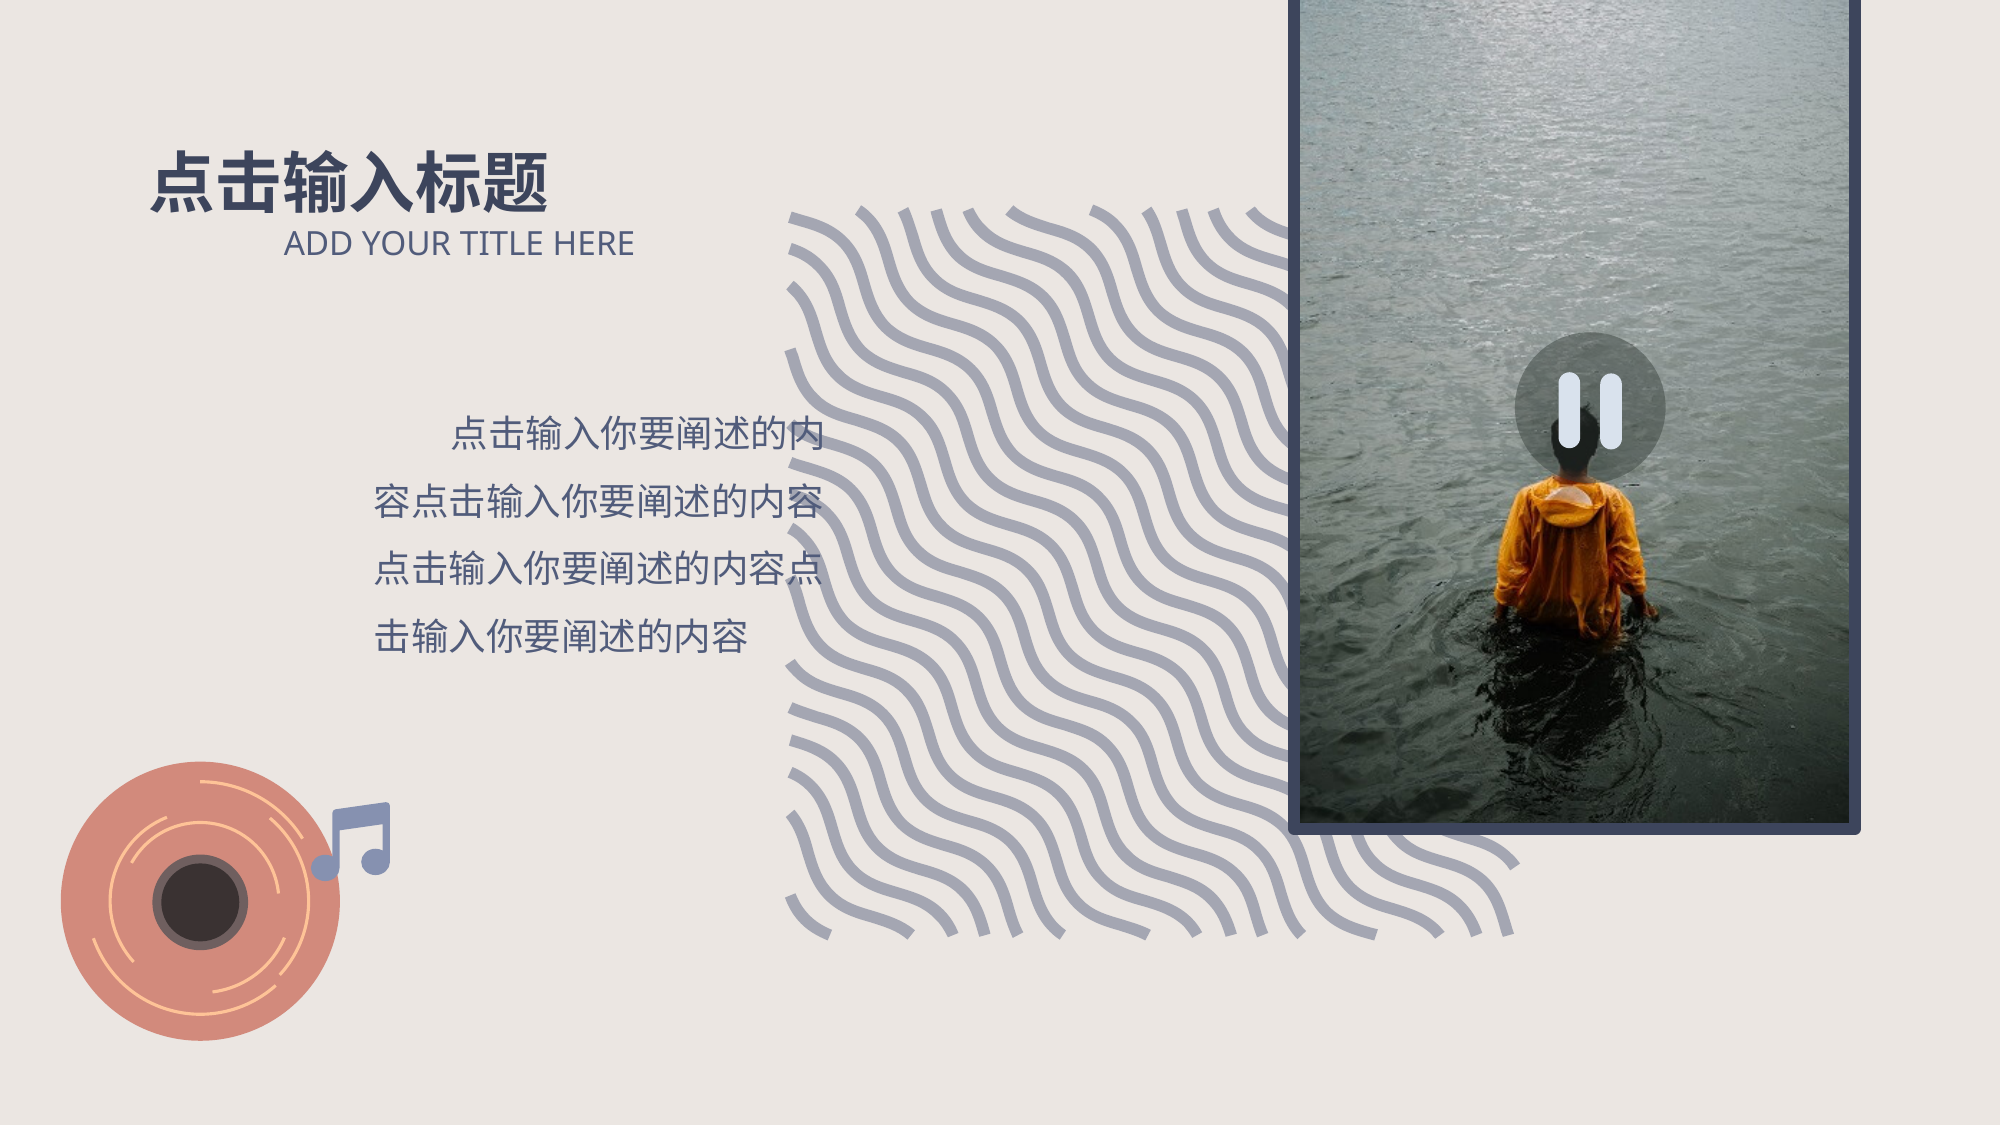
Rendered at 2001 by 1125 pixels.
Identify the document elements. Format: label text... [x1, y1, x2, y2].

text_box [1514, 332, 1666, 483]
text_box ADD YOUR TITLE HERE [269, 214, 651, 270]
text_box 点击输入你要阐述的内容点击输入你要阐述的内容点击输入你要阐述的内容点击输入你要阐述的内容 [358, 380, 784, 711]
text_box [60, 761, 340, 1041]
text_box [784, 204, 1521, 941]
text_box [340, 802, 390, 876]
picture [1299, 0, 1850, 824]
text_box 点击输入标题 [133, 133, 565, 229]
